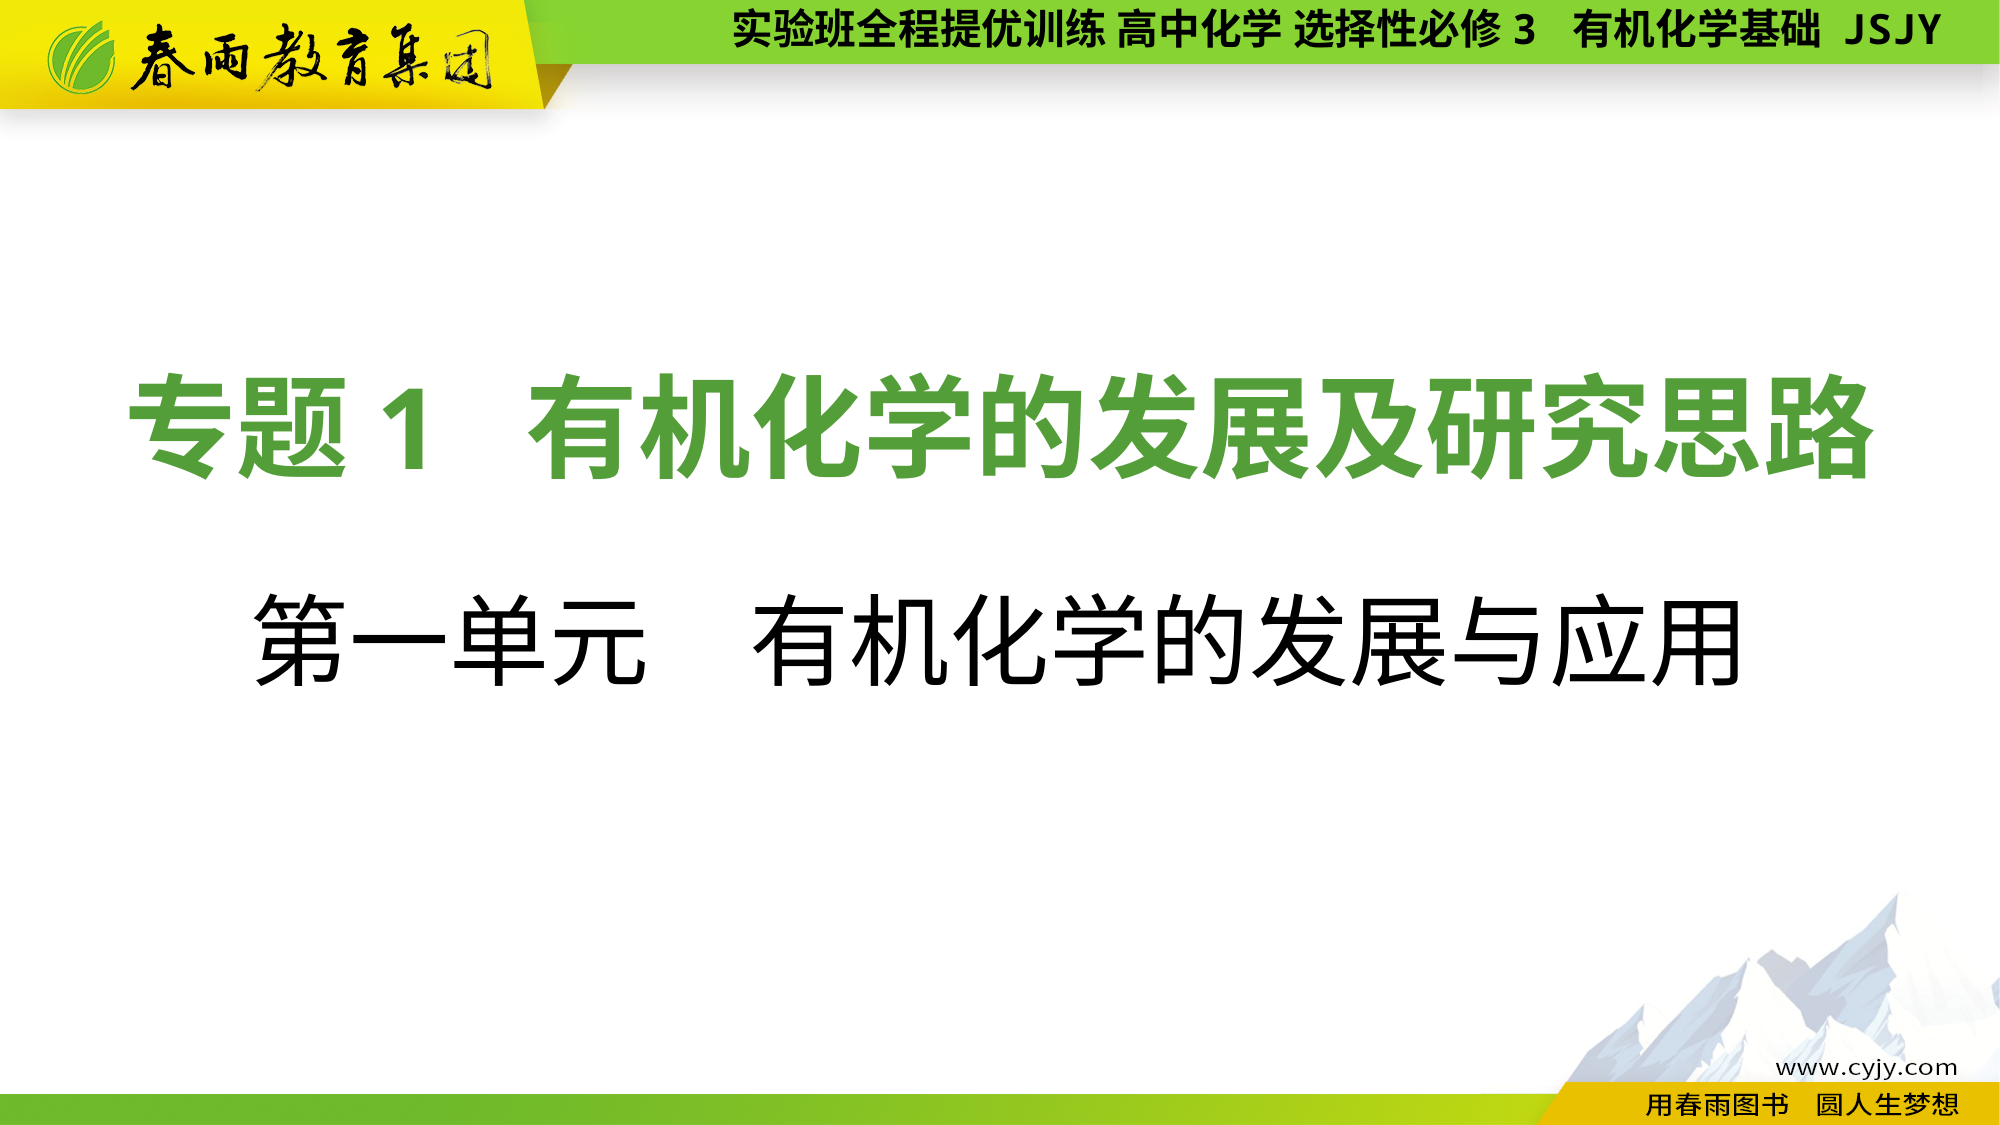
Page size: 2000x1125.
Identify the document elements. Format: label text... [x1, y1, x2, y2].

text_box 第一单元 有机化学的发展与应用 [54, 511, 1946, 706]
text_box 专题1 有机化学的发展及研究思路 [54, 282, 1946, 500]
picture [0, 0, 2000, 1125]
